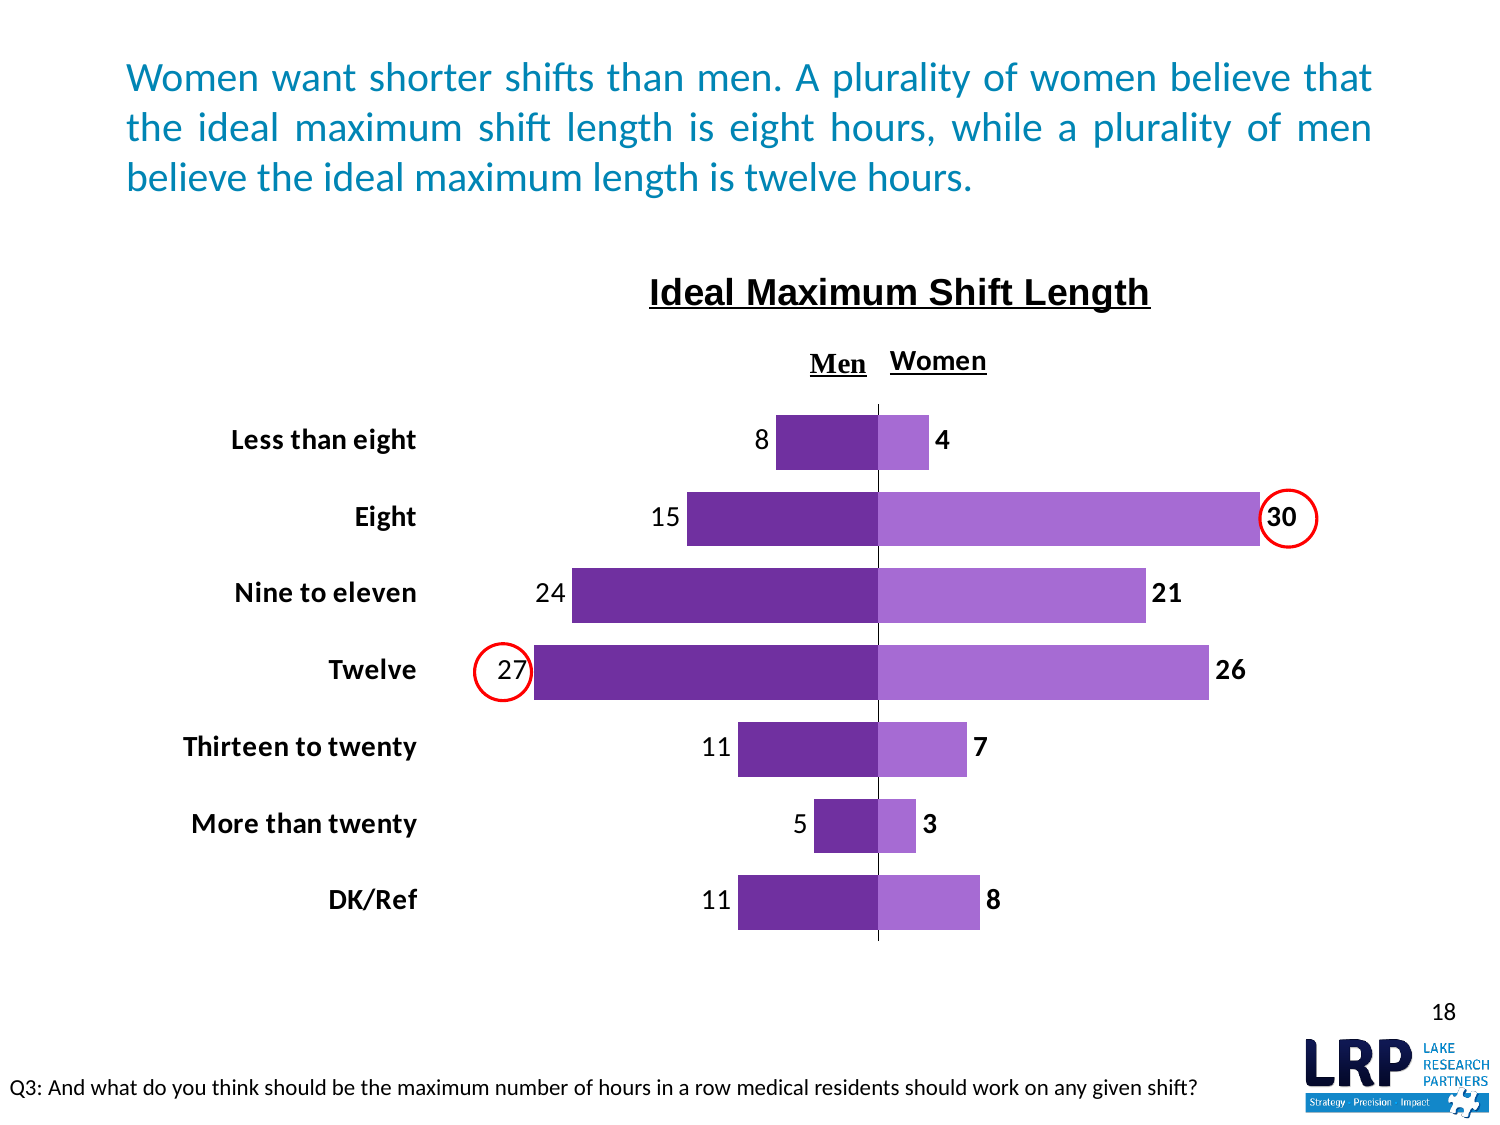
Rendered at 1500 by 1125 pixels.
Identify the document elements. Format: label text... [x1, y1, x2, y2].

text_box Q3: And what do you think should be the maximum number of hours in a row medical residents should work on any given shift? [0, 1065, 1295, 1108]
chart [31, 256, 1388, 1038]
footer 18 [1392, 987, 1500, 1038]
text_box Women want shorter shifts than men. A plurality of women believe that the ideal maximum shift length is eight hours, while a plurality of men believe the ideal maximum length is twelve hours. [111, 37, 1389, 212]
picture [1304, 1038, 1492, 1119]
